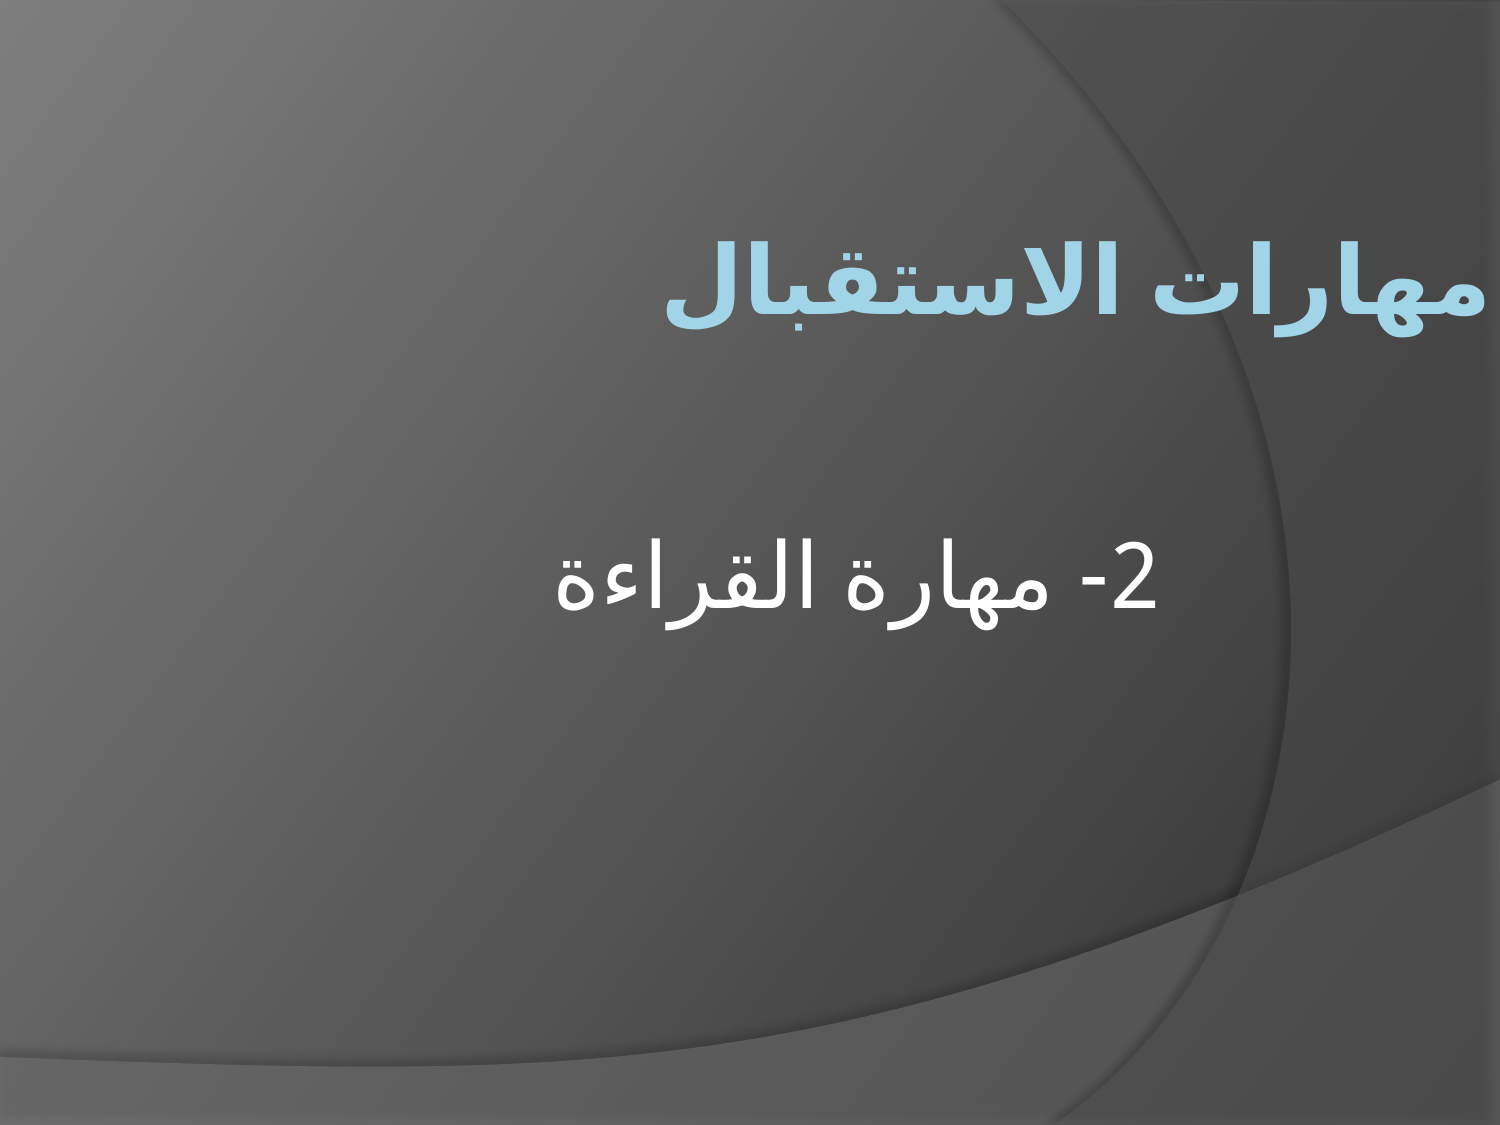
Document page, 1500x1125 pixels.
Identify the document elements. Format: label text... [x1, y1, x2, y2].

subtitle 2- مهارة القراءة [105, 339, 1169, 628]
title مهارات الاستقبال [437, 210, 1500, 589]
